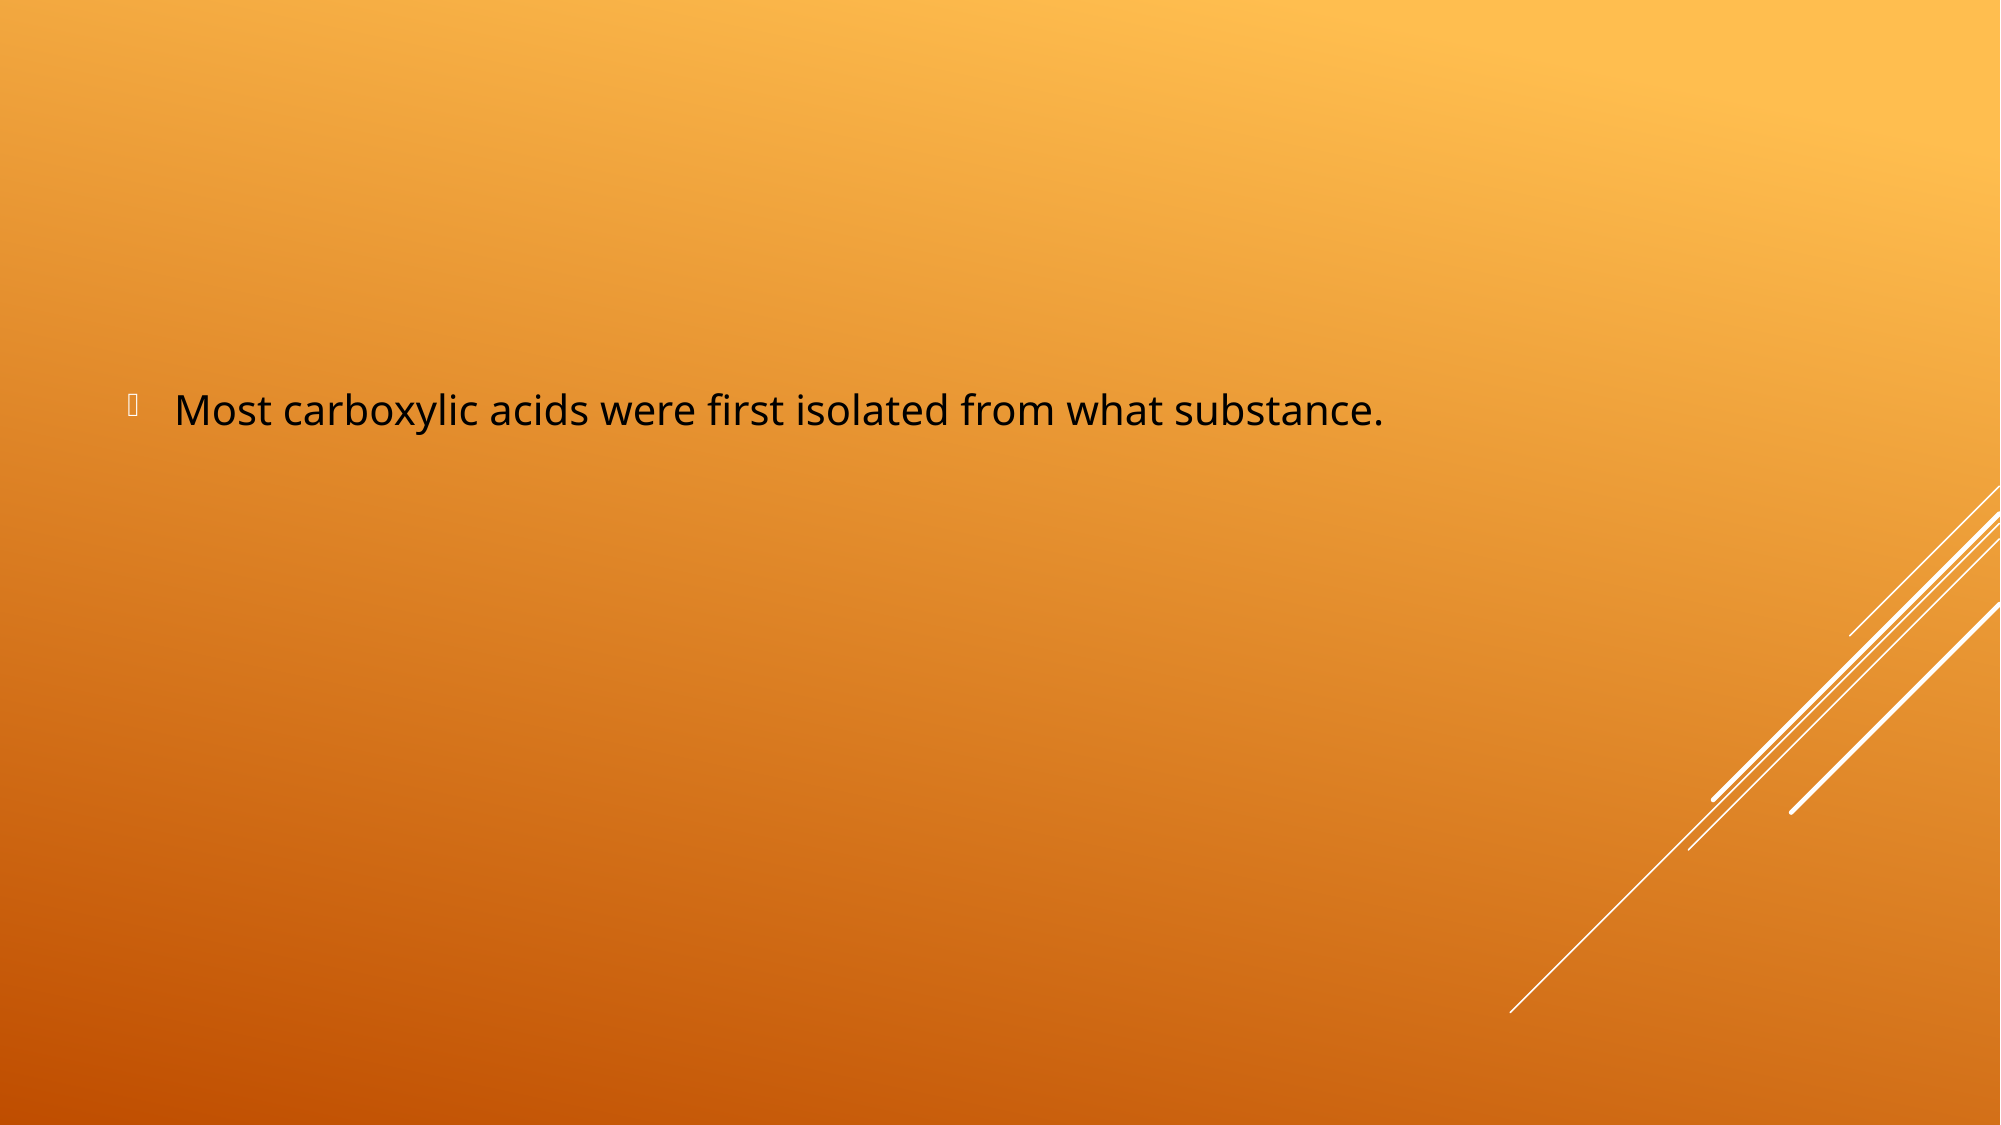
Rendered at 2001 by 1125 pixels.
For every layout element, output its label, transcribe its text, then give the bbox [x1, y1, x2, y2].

list Most carboxylic acids were first isolated from what substance. [112, 112, 1513, 706]
